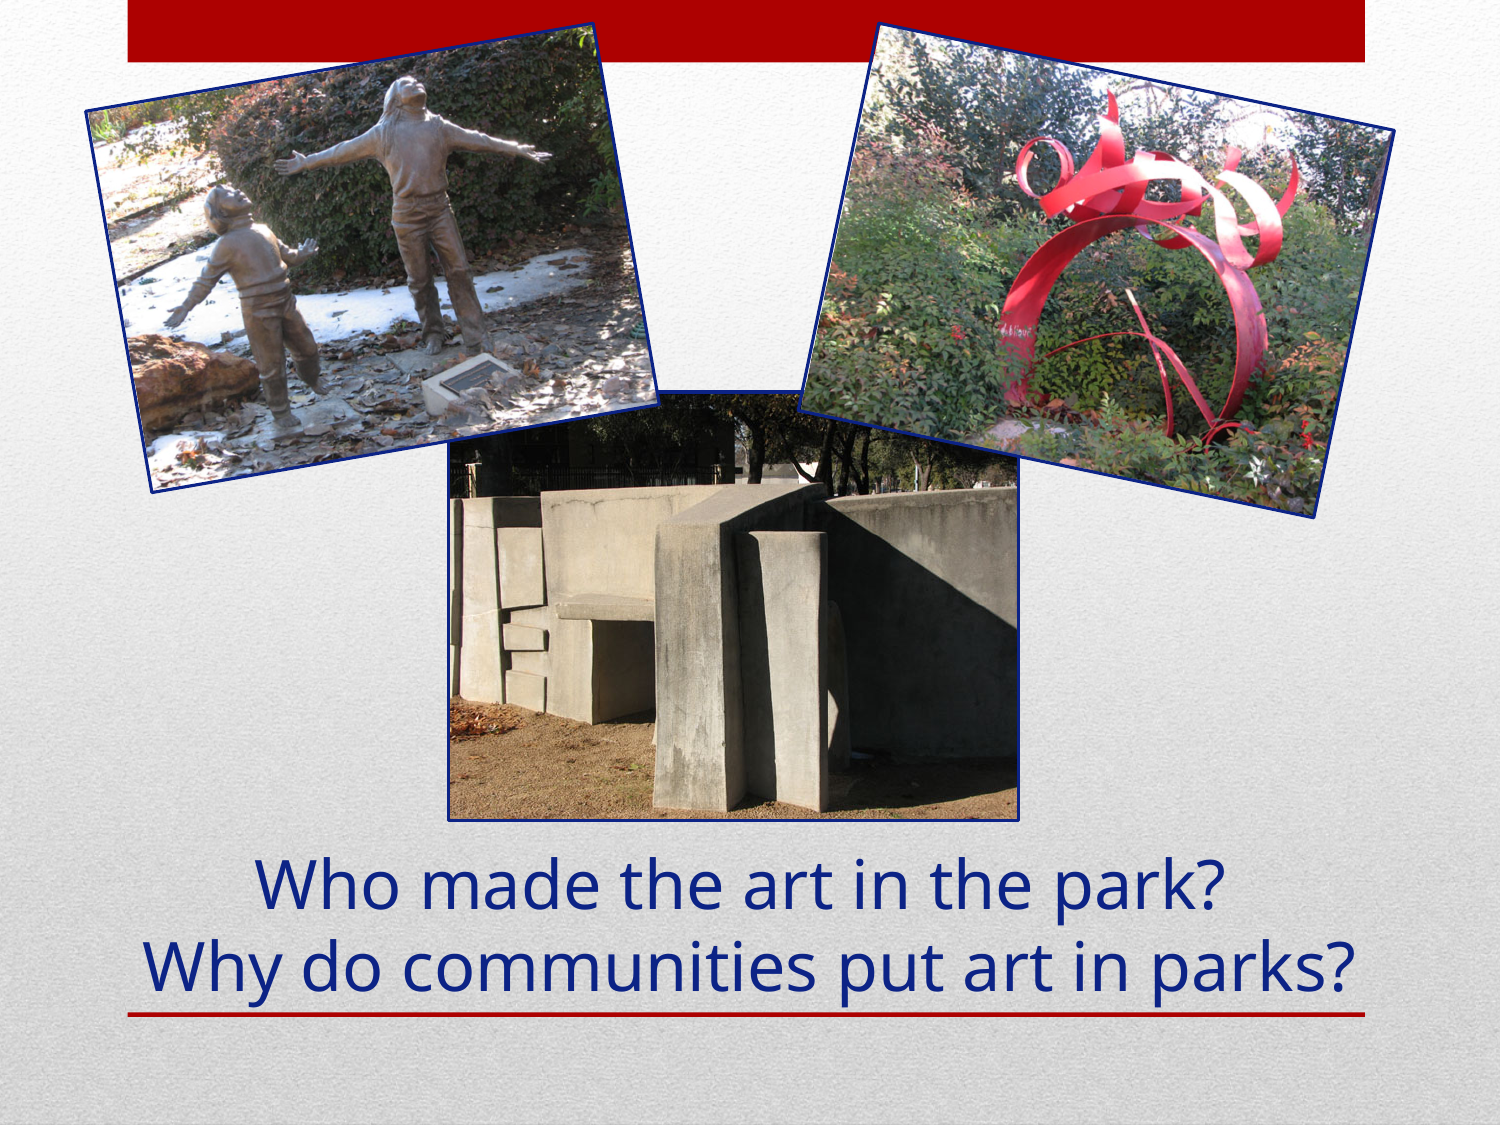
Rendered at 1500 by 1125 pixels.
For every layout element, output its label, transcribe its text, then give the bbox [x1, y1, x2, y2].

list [833, 73, 1359, 468]
picture [1087, 468, 1322, 515]
picture [89, 26, 1018, 820]
picture [1359, 125, 1392, 287]
title Who made the art in the park? Why do communities put art in parks? [125, 750, 1375, 1013]
picture [871, 26, 1105, 73]
